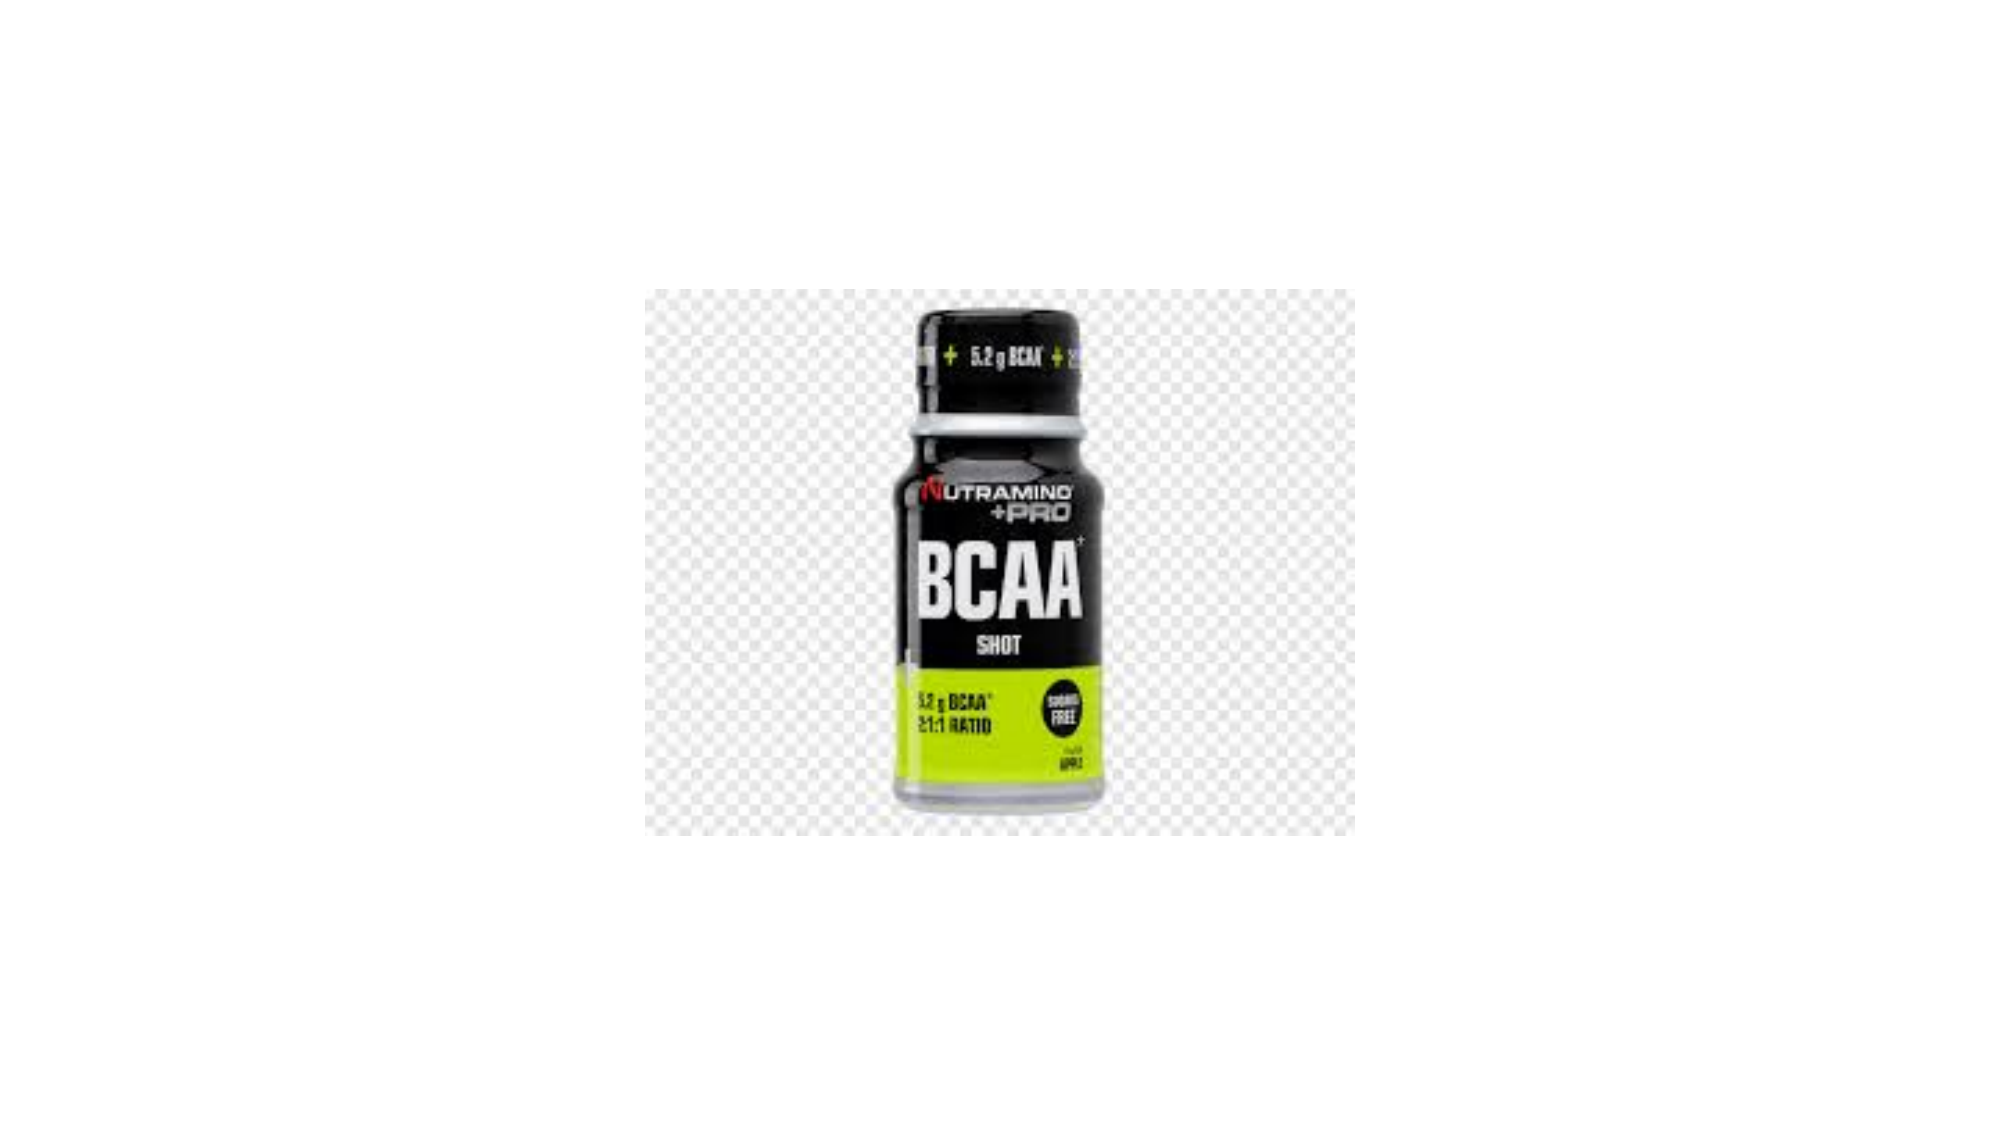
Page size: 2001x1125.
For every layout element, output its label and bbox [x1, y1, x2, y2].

picture [645, 289, 1355, 836]
